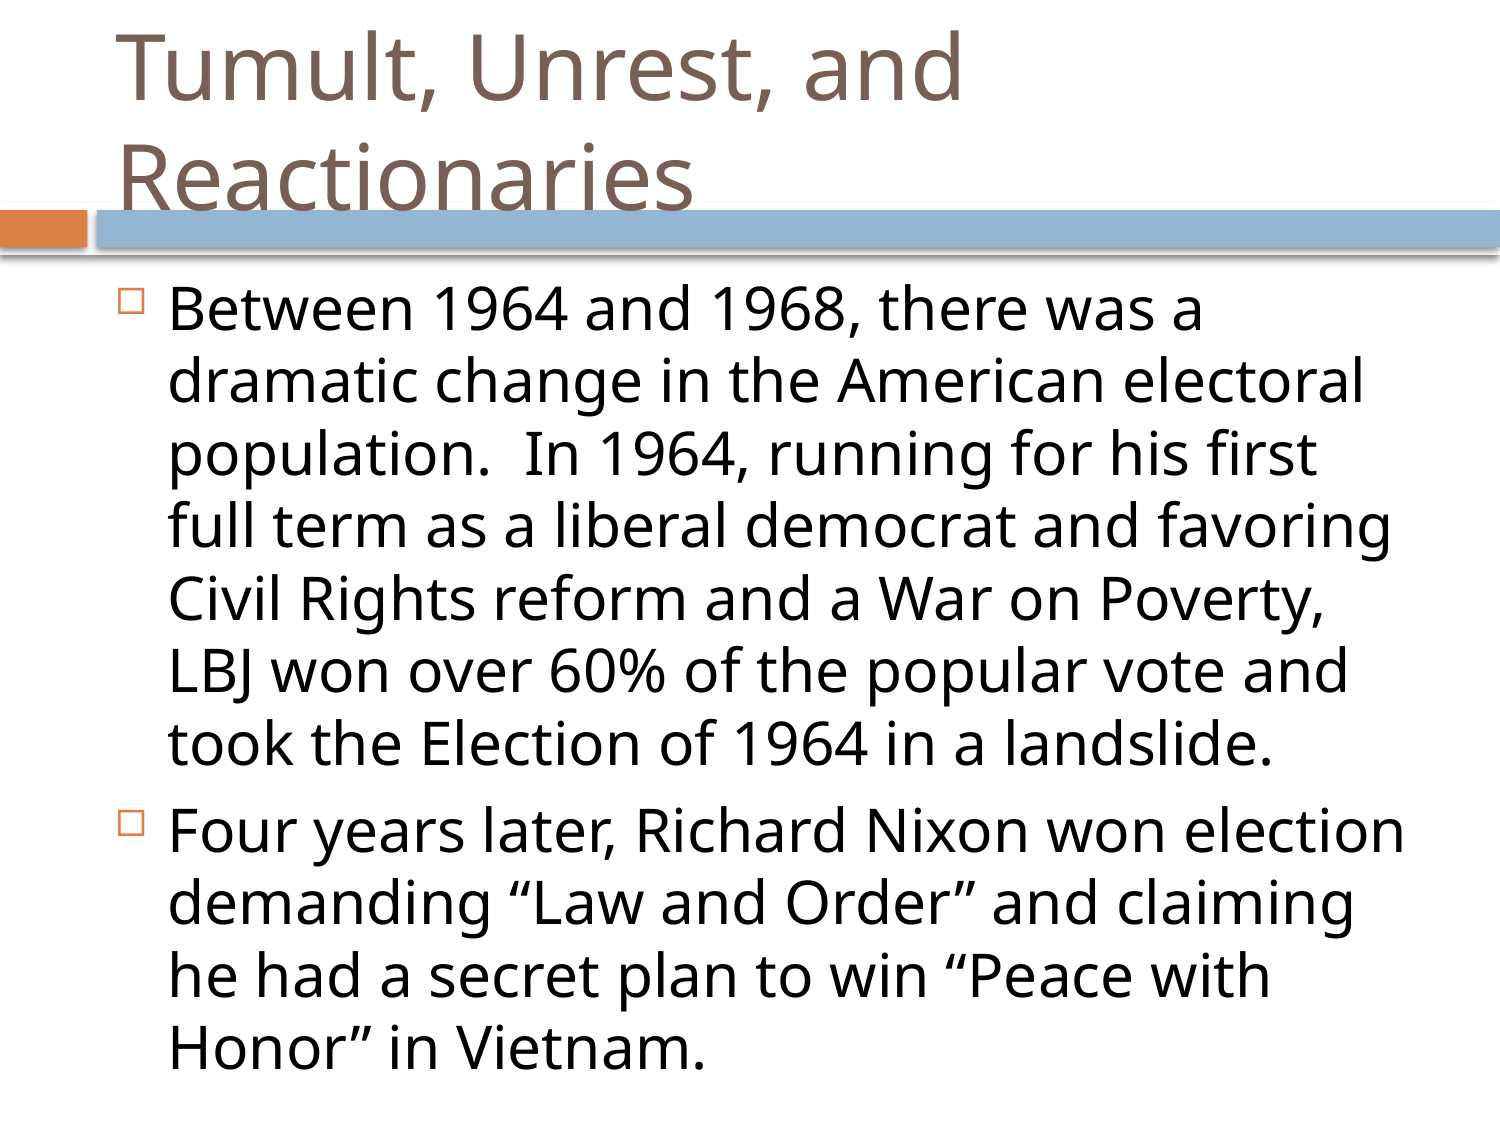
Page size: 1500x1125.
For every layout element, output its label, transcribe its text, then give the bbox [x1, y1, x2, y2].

list Between 1964 and 1968, there was a dramatic change in the American electoral population. In 1964, running for his first full term as a liberal democrat and favoring Civil Rights reform and a War on Poverty, LBJ won over 60% of the popular vote and took the Election of 1964 in a landslide. Four years later, Richard Nixon won election demanding “Law and Order” and claiming he had a secret plan to win “Peace with Honor” in Vietnam. [100, 262, 1438, 1000]
title Tumult, Unrest, and Reactionaries [100, 37, 1438, 200]
